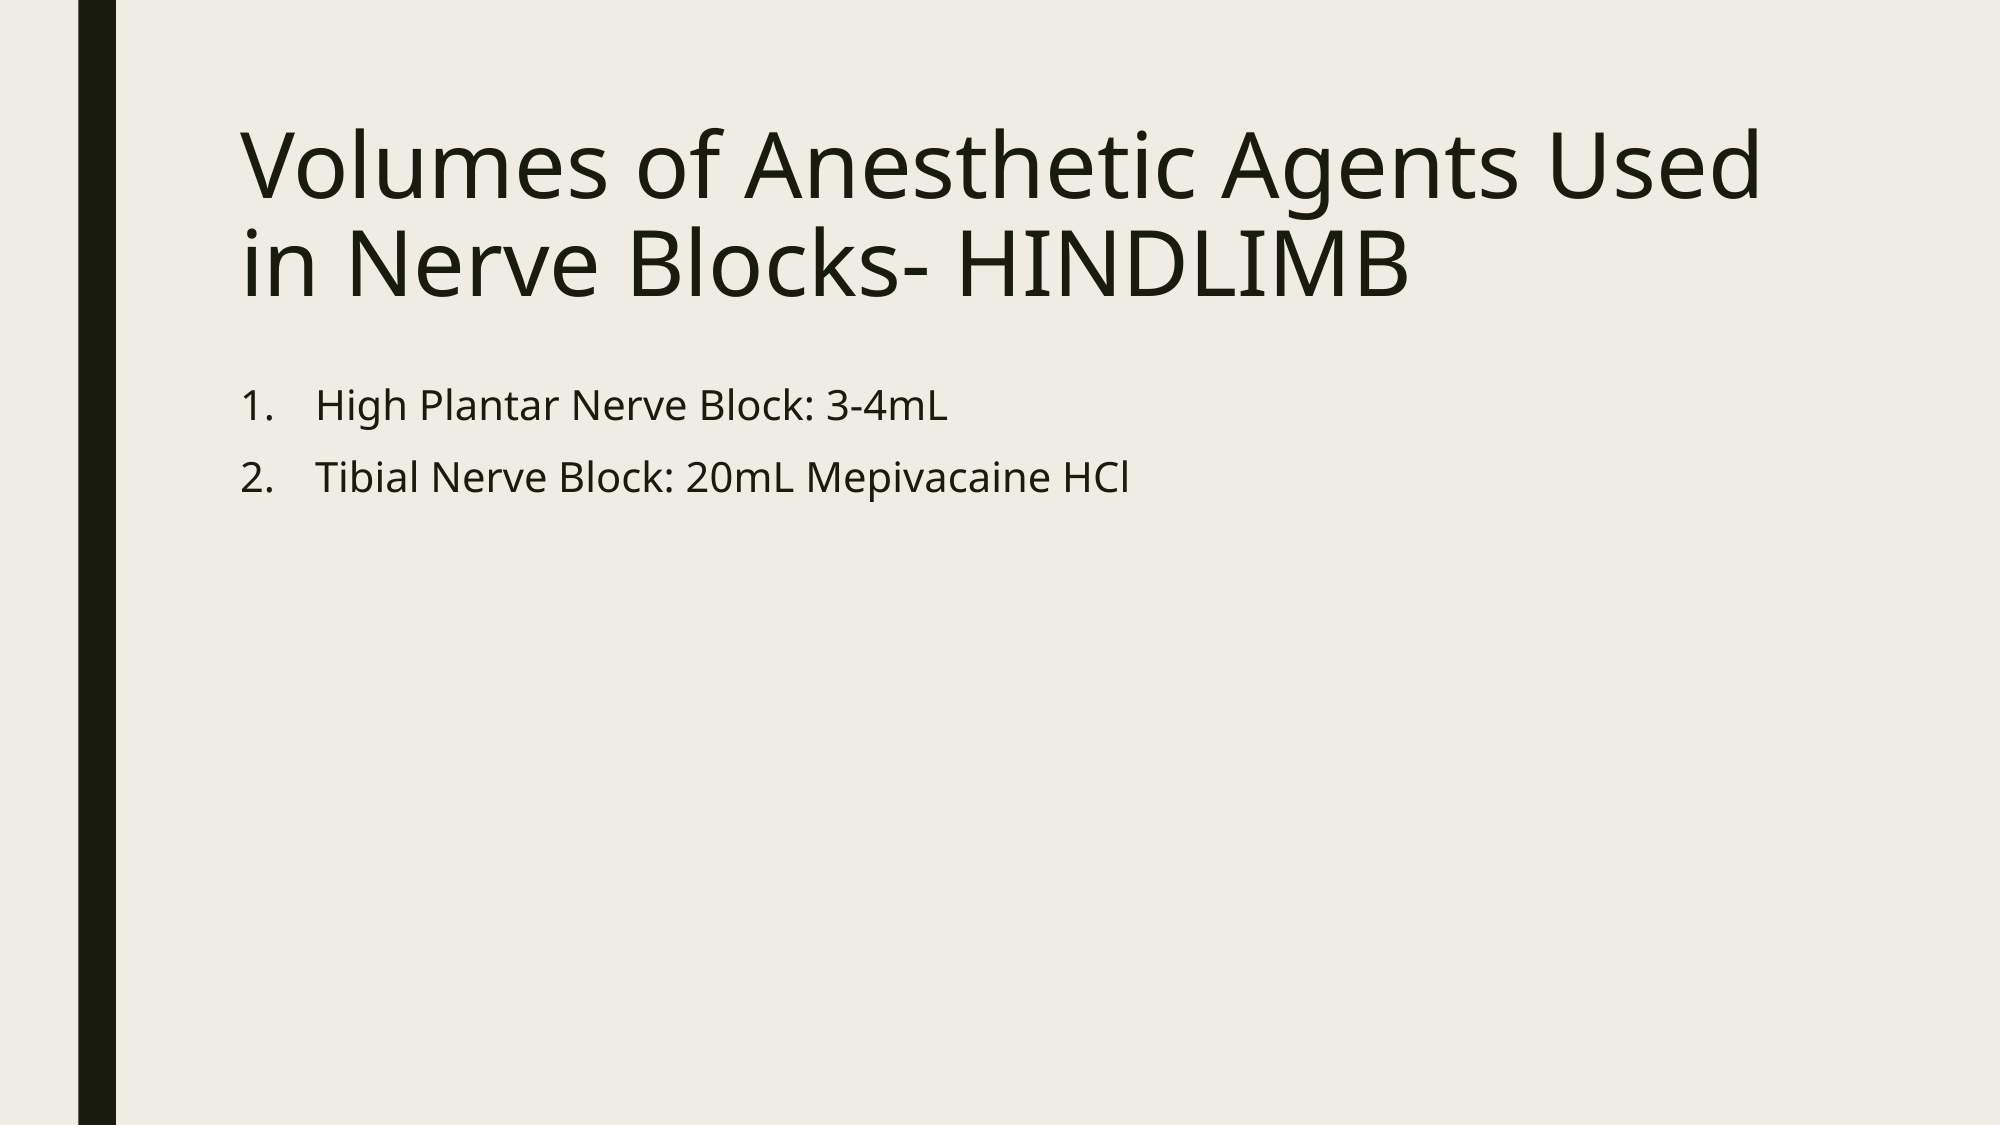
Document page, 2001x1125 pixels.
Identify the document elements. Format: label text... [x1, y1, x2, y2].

title Volumes of Anesthetic Agents Used in Nerve Blocks- HINDLIMB [225, 112, 1800, 357]
list High Plantar Nerve Block: 3-4mL Tibial Nerve Block: 20mL Mepivacaine HCl [225, 375, 1800, 963]
